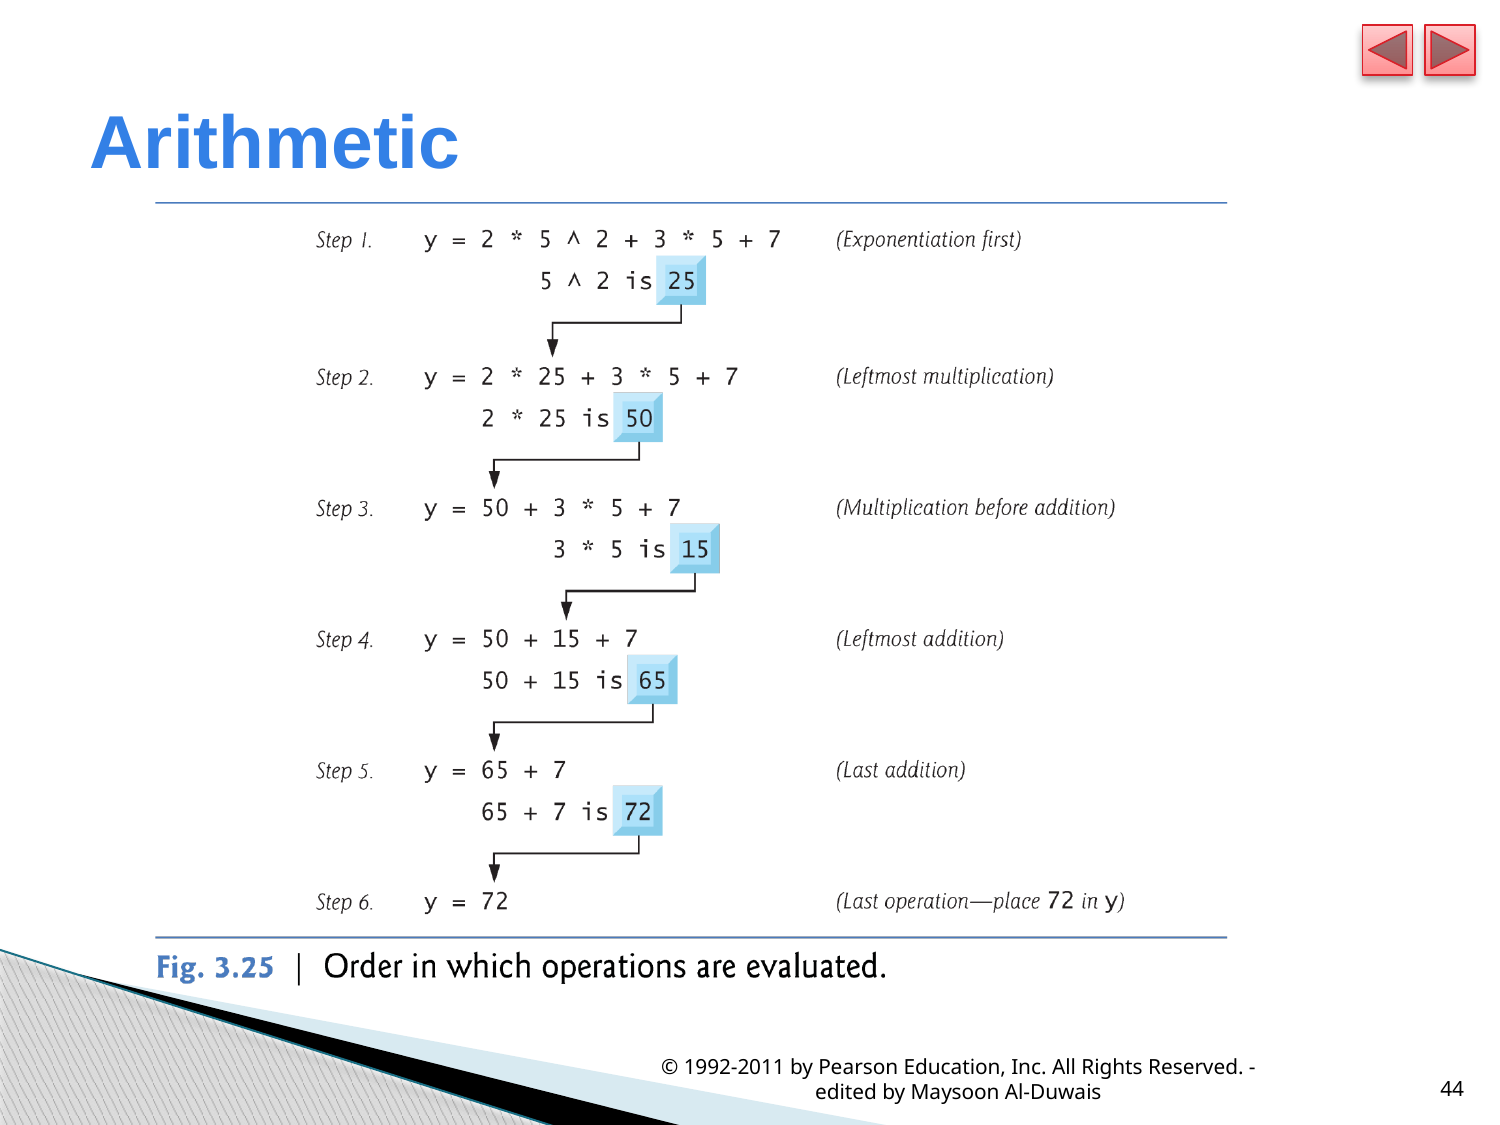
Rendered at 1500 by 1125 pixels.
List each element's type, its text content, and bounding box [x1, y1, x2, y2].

slide_number 44 [1418, 1071, 1479, 1112]
footer © 1992-2011 by Pearson Education, Inc. All Rights Reserved. - edited by Maysoon Al-Duwais [612, 1071, 1305, 1112]
title Arithmetic [75, 45, 1425, 149]
picture [74, 149, 1500, 1061]
